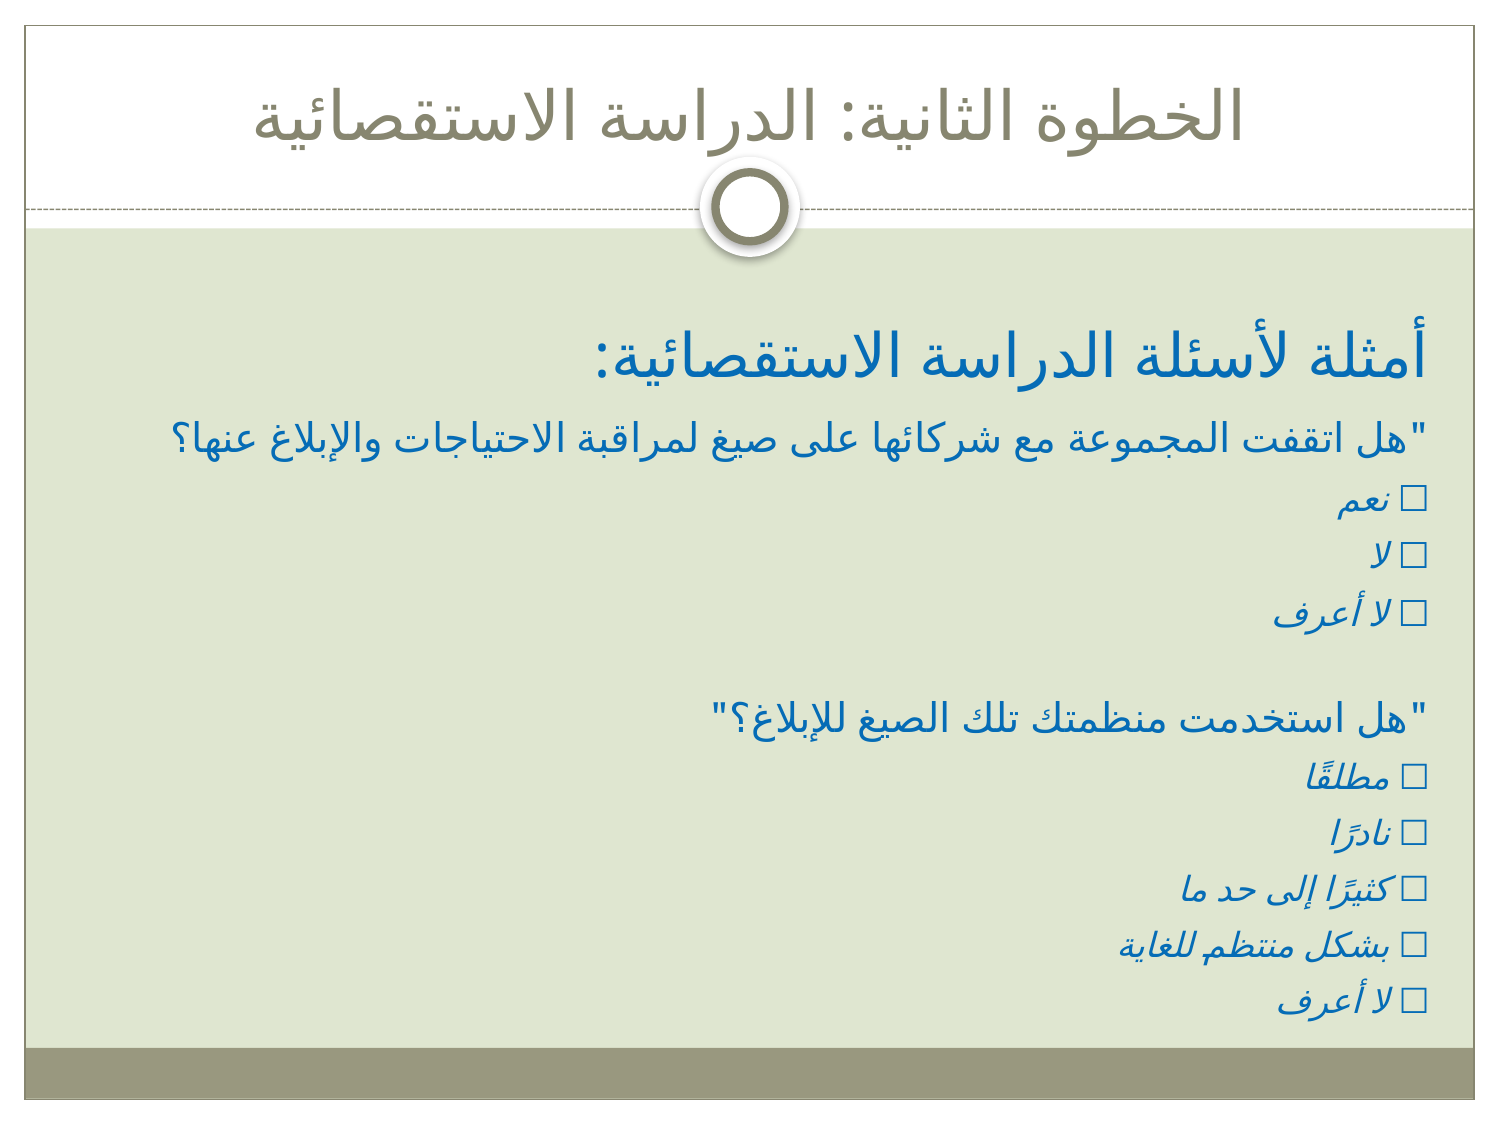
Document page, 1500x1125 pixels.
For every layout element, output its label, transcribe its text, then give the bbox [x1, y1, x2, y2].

list أمثلة لأسئلة الدراسة الاستقصائية: "هل اتقفت المجموعة مع شركائها على صيغ لمراقبة الاحتياجات والإبلاغ عنها؟ ☐ نعم ☐ لا ☐ لا أعرف "هل استخدمت منظمتك تلك الصيغ للإبلاغ؟" ☐ مطلقًا ☐ نادرًا ☐ كثيرًا إلى حد ما ☐ بشكل منتظم للغاية ☐ لا أعرف [49, 250, 1445, 1035]
title الخطوة الثانية: الدراسة الاستقصائية [49, 37, 1450, 162]
